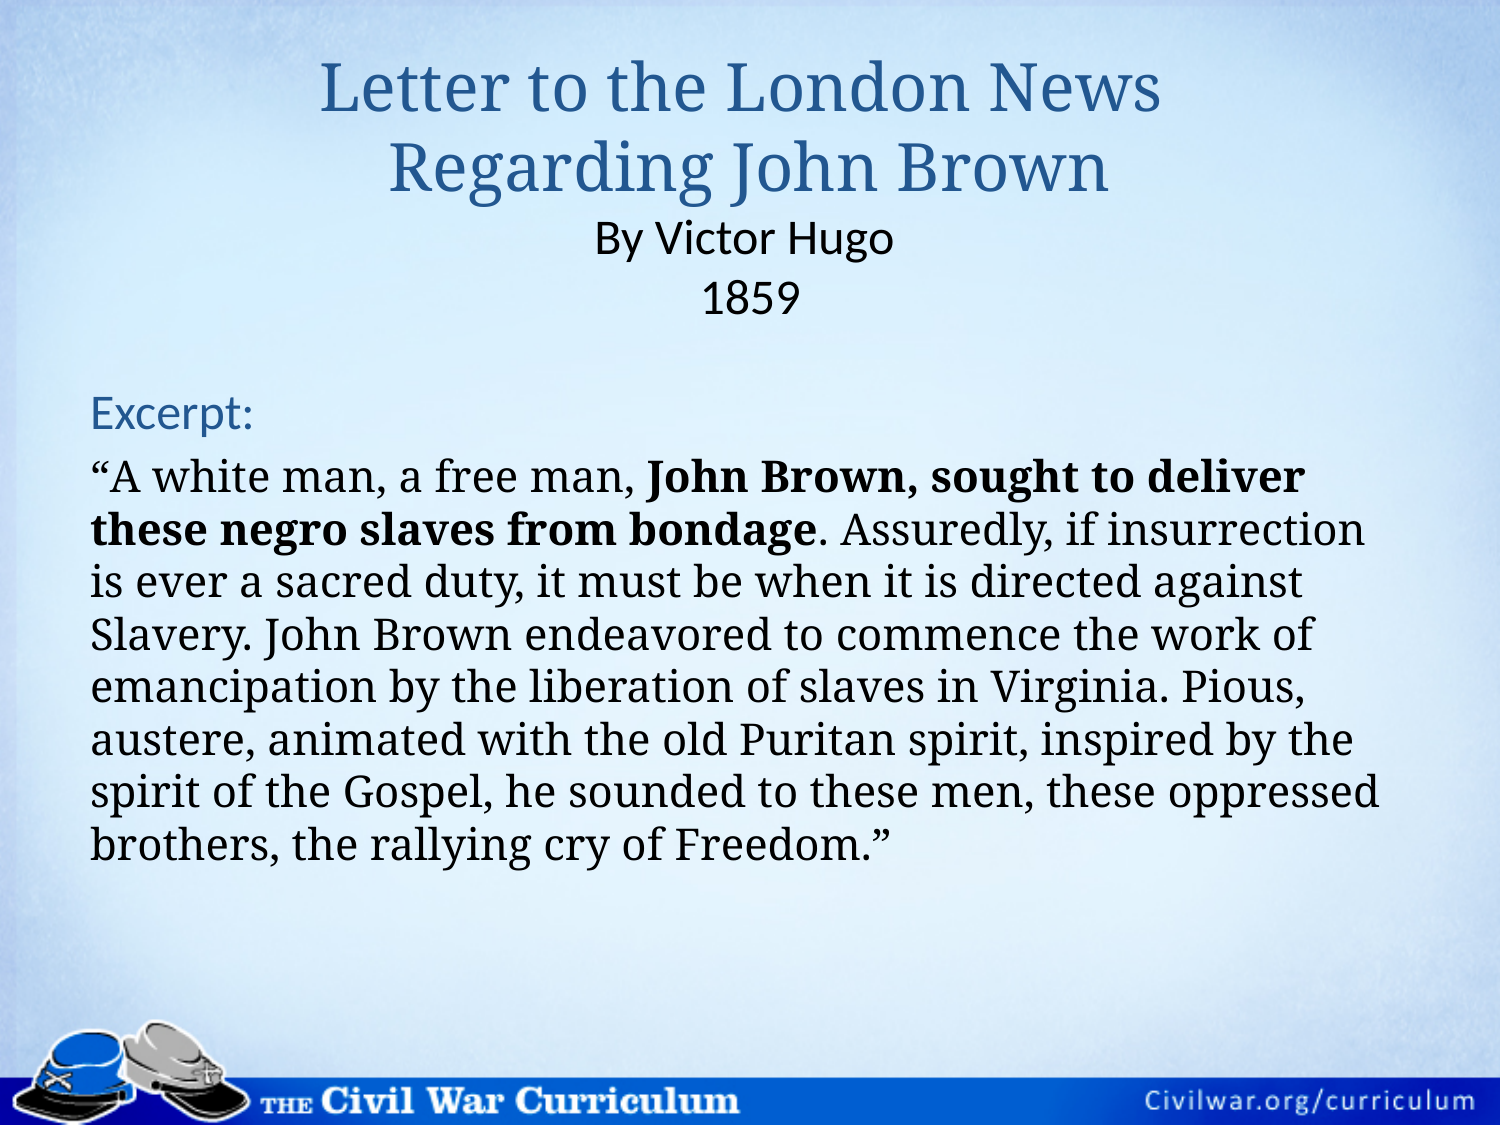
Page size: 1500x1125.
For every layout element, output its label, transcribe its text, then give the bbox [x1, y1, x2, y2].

list Excerpt: “A white man, a free man, John Brown, sought to deliver these negro slaves from bondage. Assuredly, if insurrection is ever a sacred duty, it must be when it is directed against Slavery. John Brown endeavored to commence the work of emancipation by the liberation of slaves in Virginia. Pious, austere, animated with the old Puritan spirit, inspired by the spirit of the Gospel, he sounded to these men, these oppressed brothers, the rallying cry of Freedom.” [75, 262, 1425, 953]
picture [0, 0, 1500, 1125]
title Letter to the London News Regarding John Brown By Victor Hugo 1859 [75, 125, 1425, 262]
